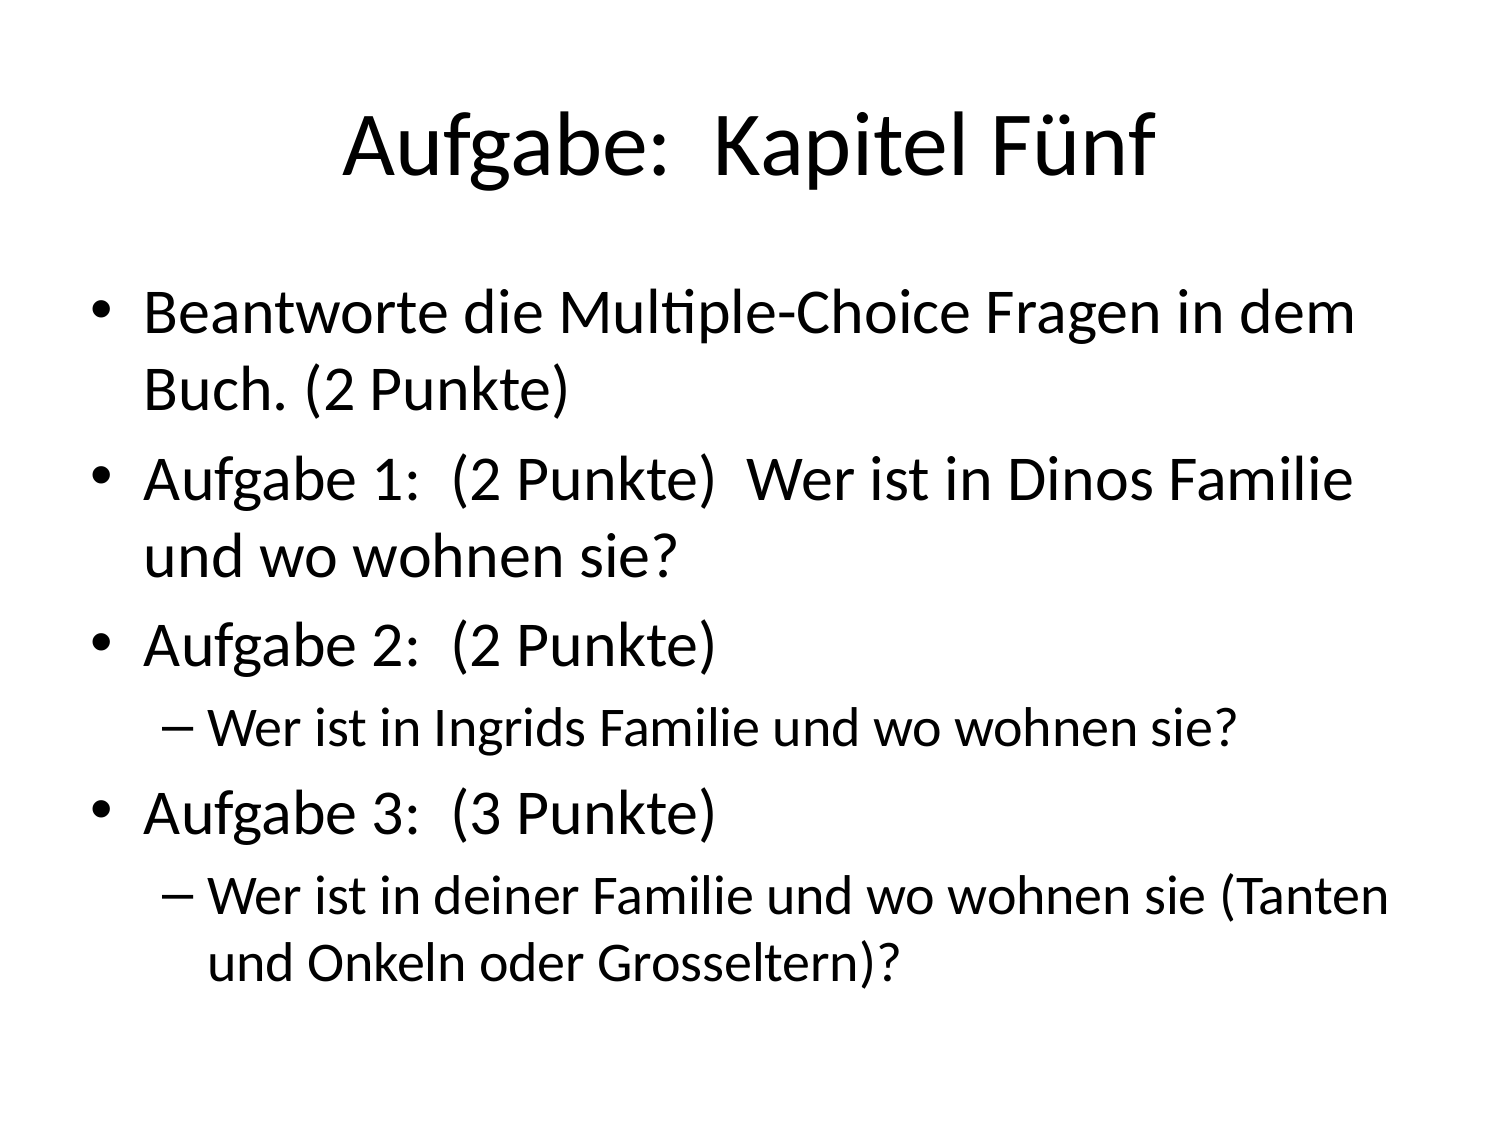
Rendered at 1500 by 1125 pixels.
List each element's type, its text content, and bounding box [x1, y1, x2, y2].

title Aufgabe: Kapitel Fünf [75, 45, 1425, 233]
list Beantworte die Multiple-Choice Fragen in dem Buch. (2 Punkte) Aufgabe 1: (2 Punkte) Wer ist in Dinos Familie und wo wohnen sie? Aufgabe 2: (2 Punkte) Wer ist in Ingrids Familie und wo wohnen sie? Aufgabe 3: (3 Punkte) Wer ist in deiner Familie und wo wohnen sie (Tanten und Onkeln oder Grosseltern)? [75, 262, 1425, 1005]
